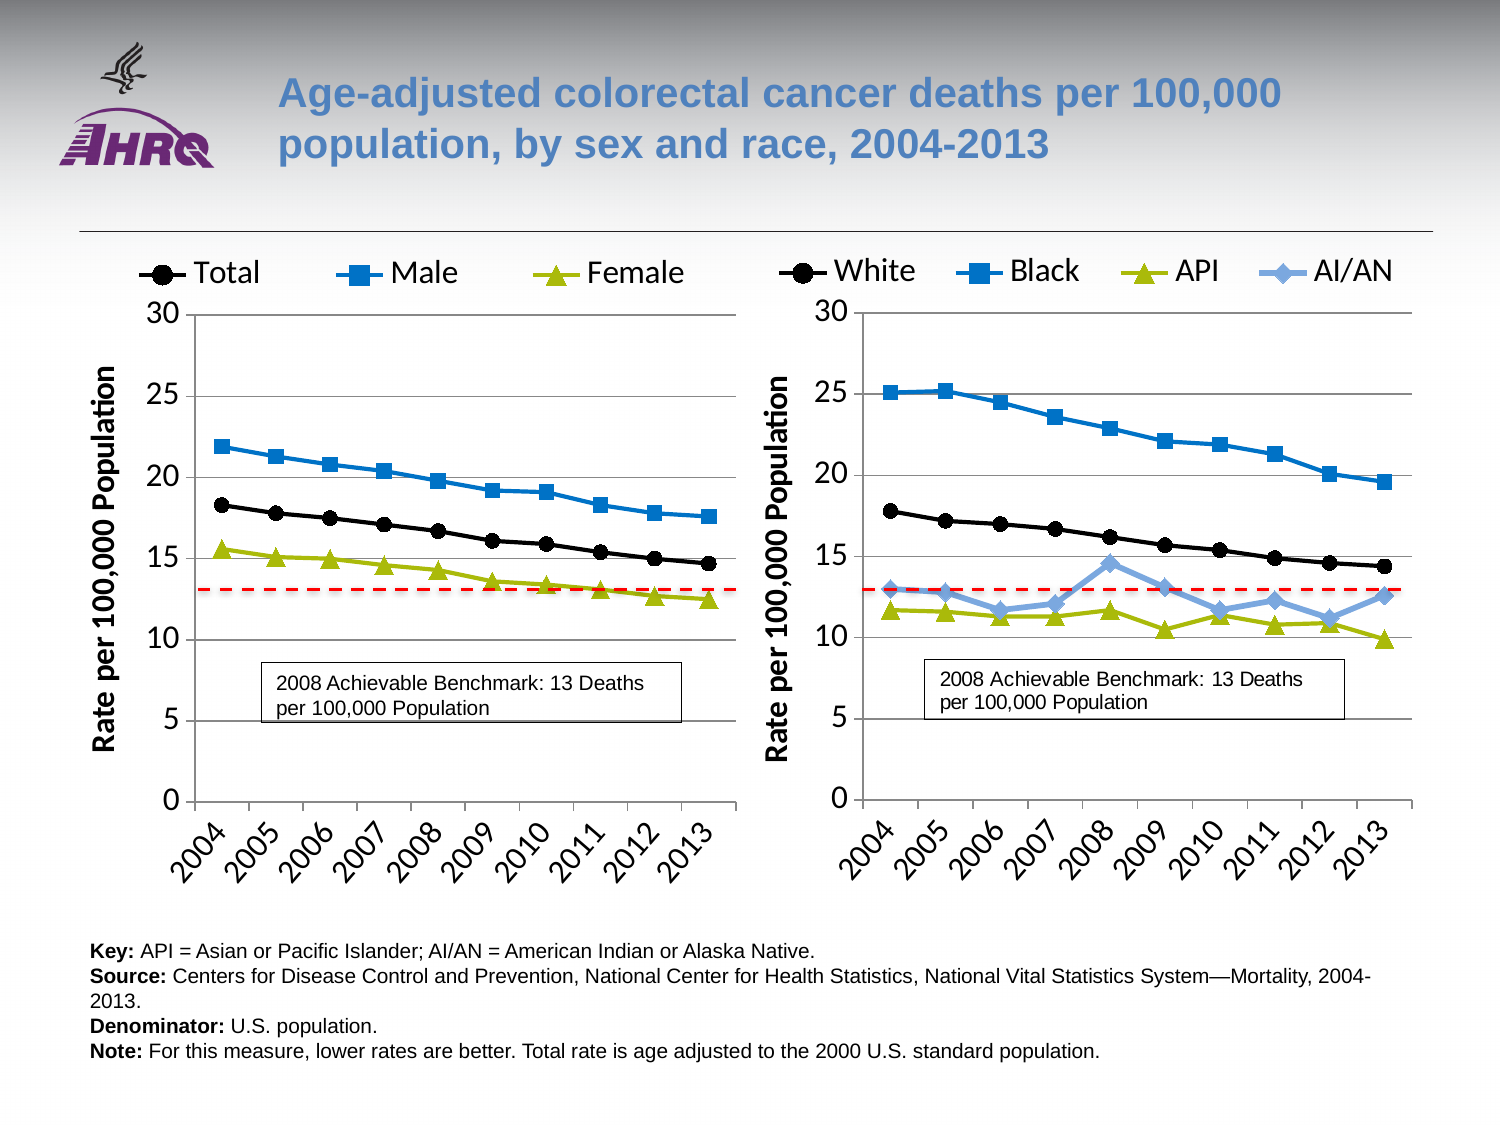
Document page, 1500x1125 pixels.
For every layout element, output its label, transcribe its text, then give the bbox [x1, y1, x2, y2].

title Age-adjusted colorectal cancer deaths per 100,000 population, by sex and race, 2004-2013 [262, 45, 1425, 188]
text_box Key: API = Asian or Pacific Islander; AI/AN = American Indian or Alaska Native. Source: Centers for Disease Control and Prevention, National Center for Health Statistics, National Vital Statistics System—Mortality, 2004-2013. Denominator: U.S. population. Note: For this measure, lower rates are better. Total rate is age adjusted to the 2000 U.S. standard population. [74, 930, 1425, 1070]
chart [74, 239, 1426, 916]
picture [0, 0, 1500, 1125]
